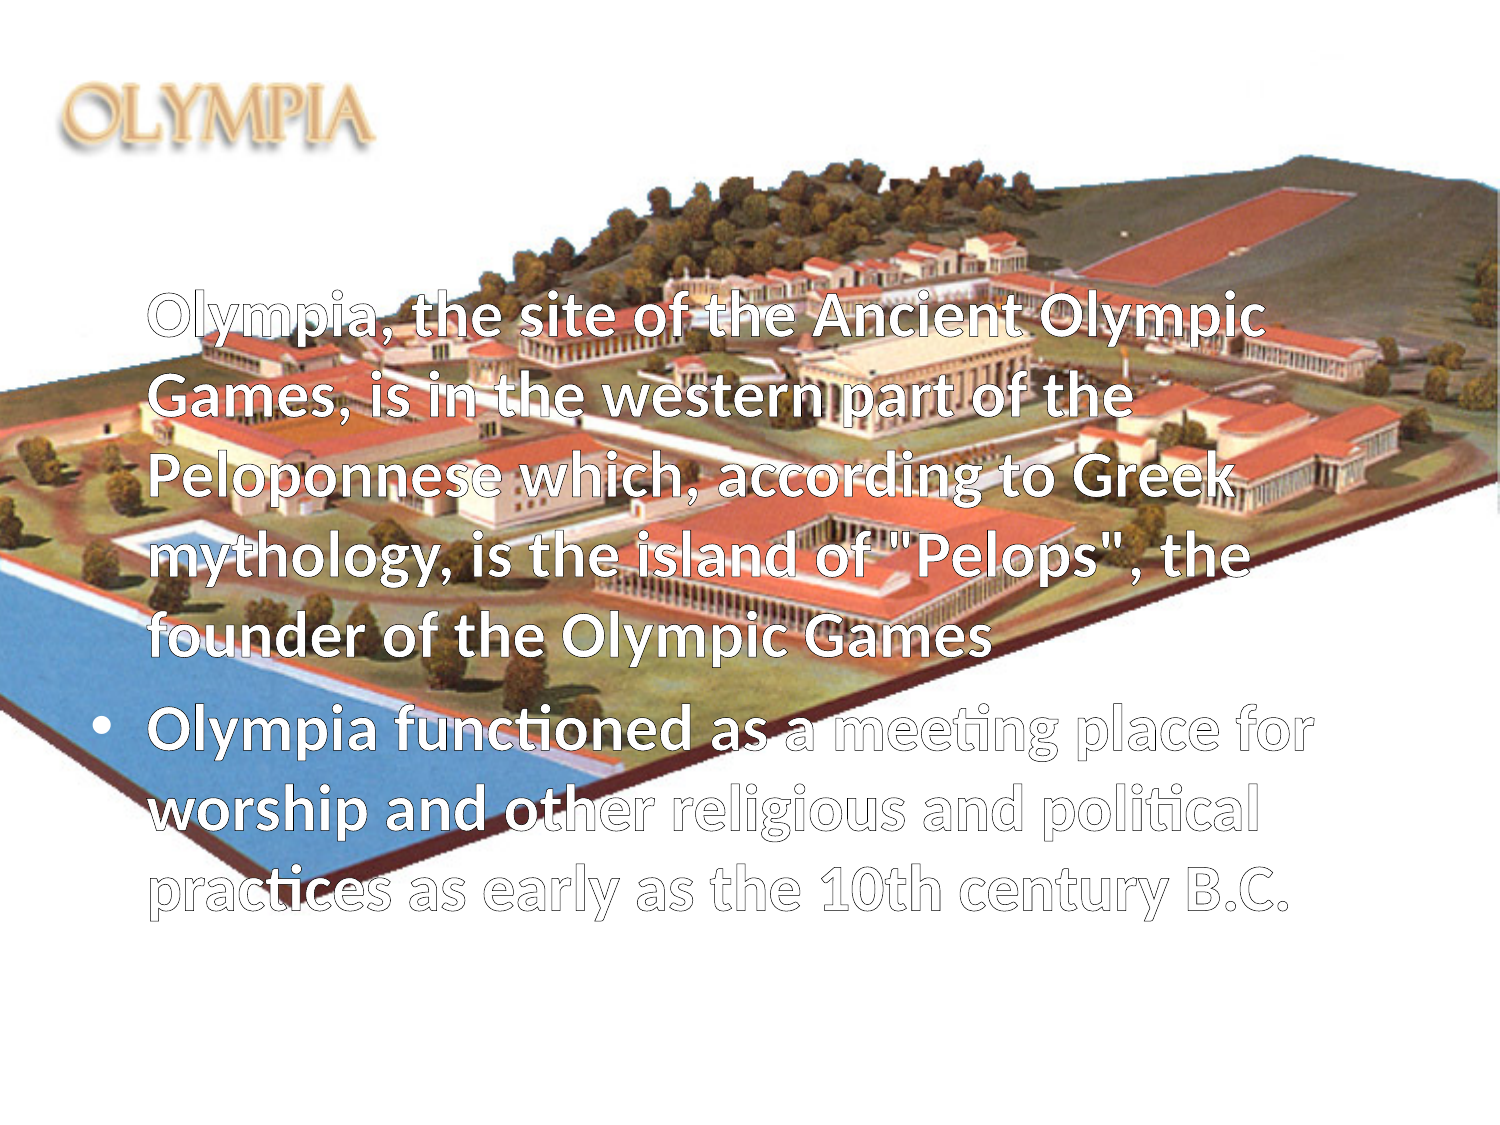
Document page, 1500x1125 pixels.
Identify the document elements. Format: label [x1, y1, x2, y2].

picture [0, 49, 1500, 1001]
